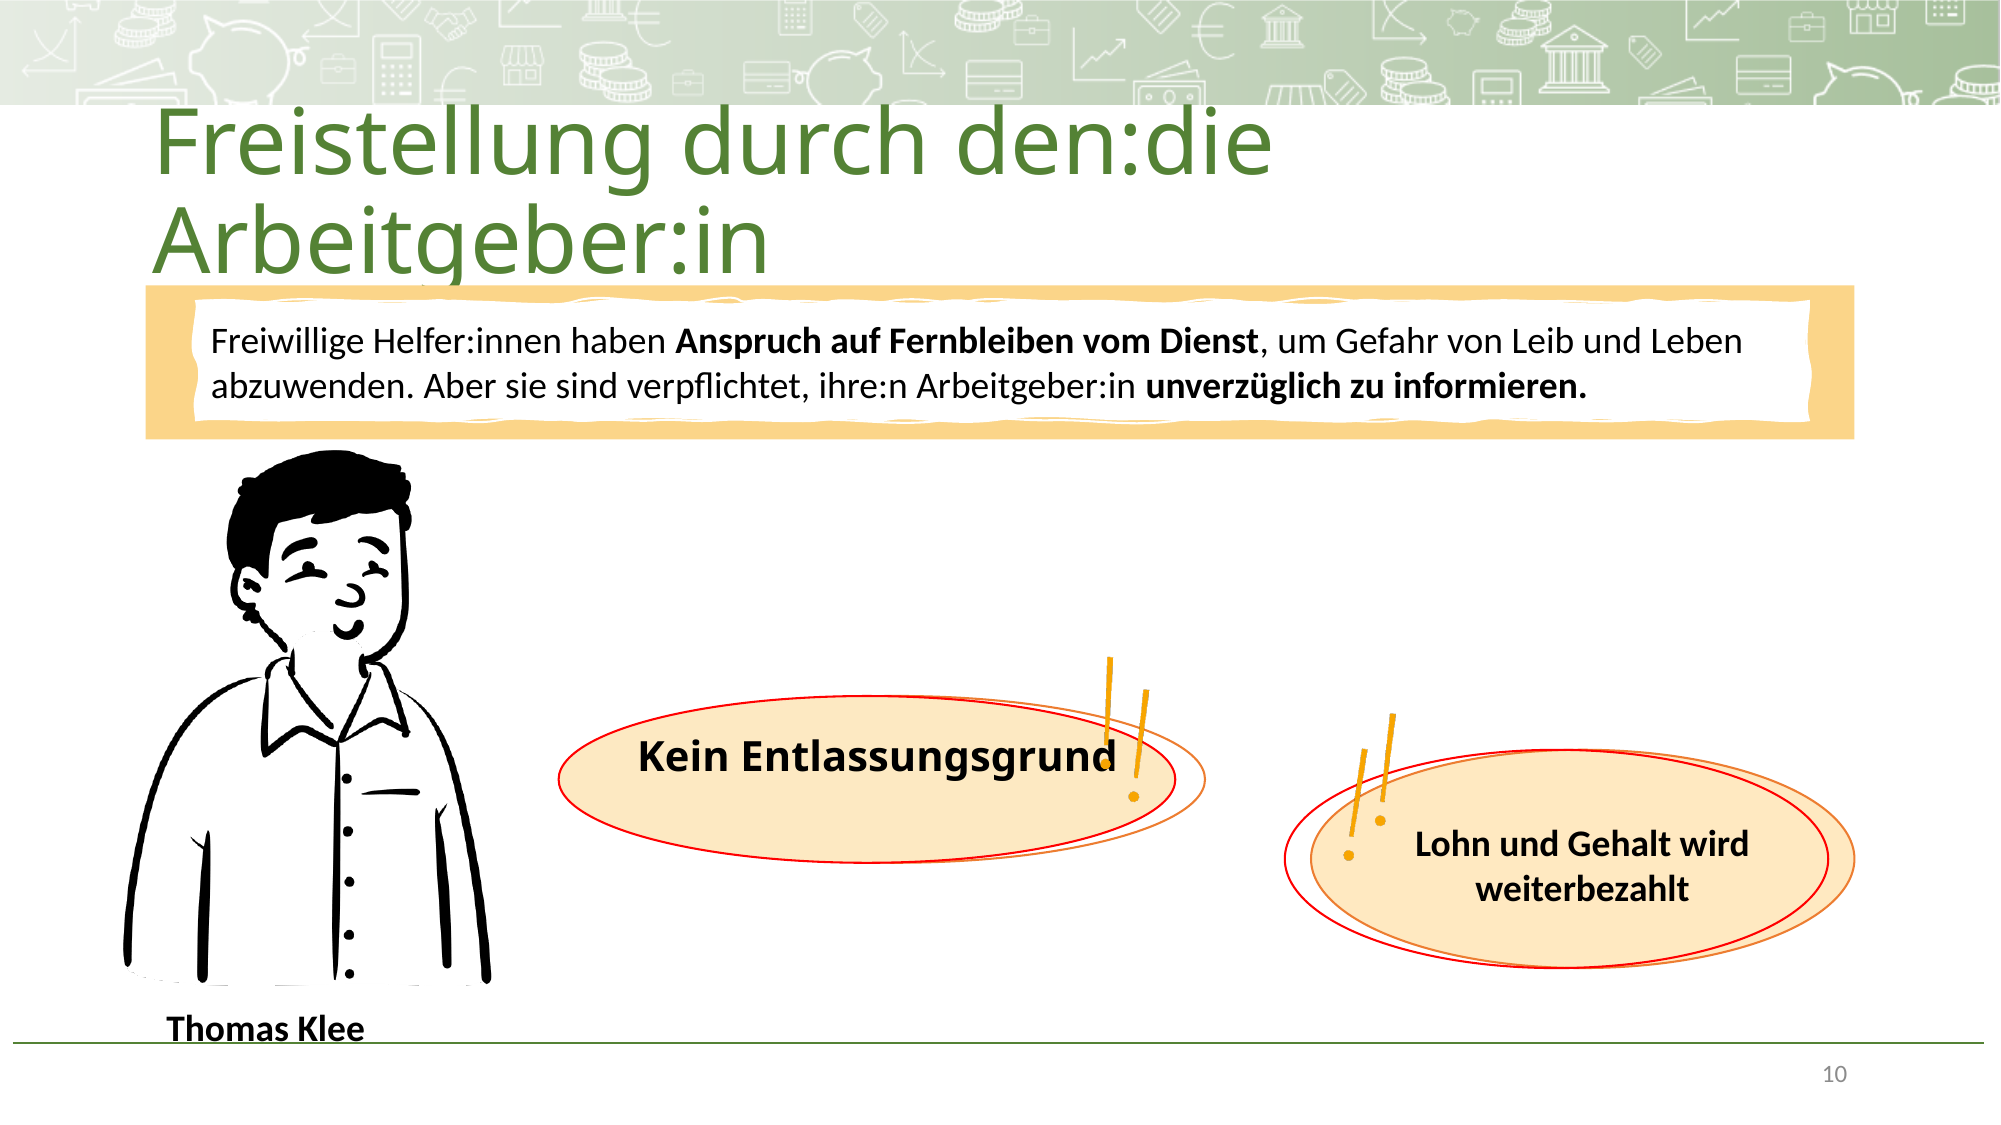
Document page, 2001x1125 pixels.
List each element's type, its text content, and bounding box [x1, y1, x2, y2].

picture [0, 0, 2000, 105]
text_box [558, 695, 1205, 863]
picture [107, 441, 502, 1008]
picture [1270, 691, 1469, 885]
title Freistellung durch den:die Arbeitgeber:in [137, 111, 1863, 278]
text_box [1284, 749, 1855, 969]
slide_number 10 [1412, 1042, 1863, 1103]
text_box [145, 285, 1855, 440]
picture [1032, 640, 1222, 825]
text_box Thomas Klee [49, 989, 483, 1089]
